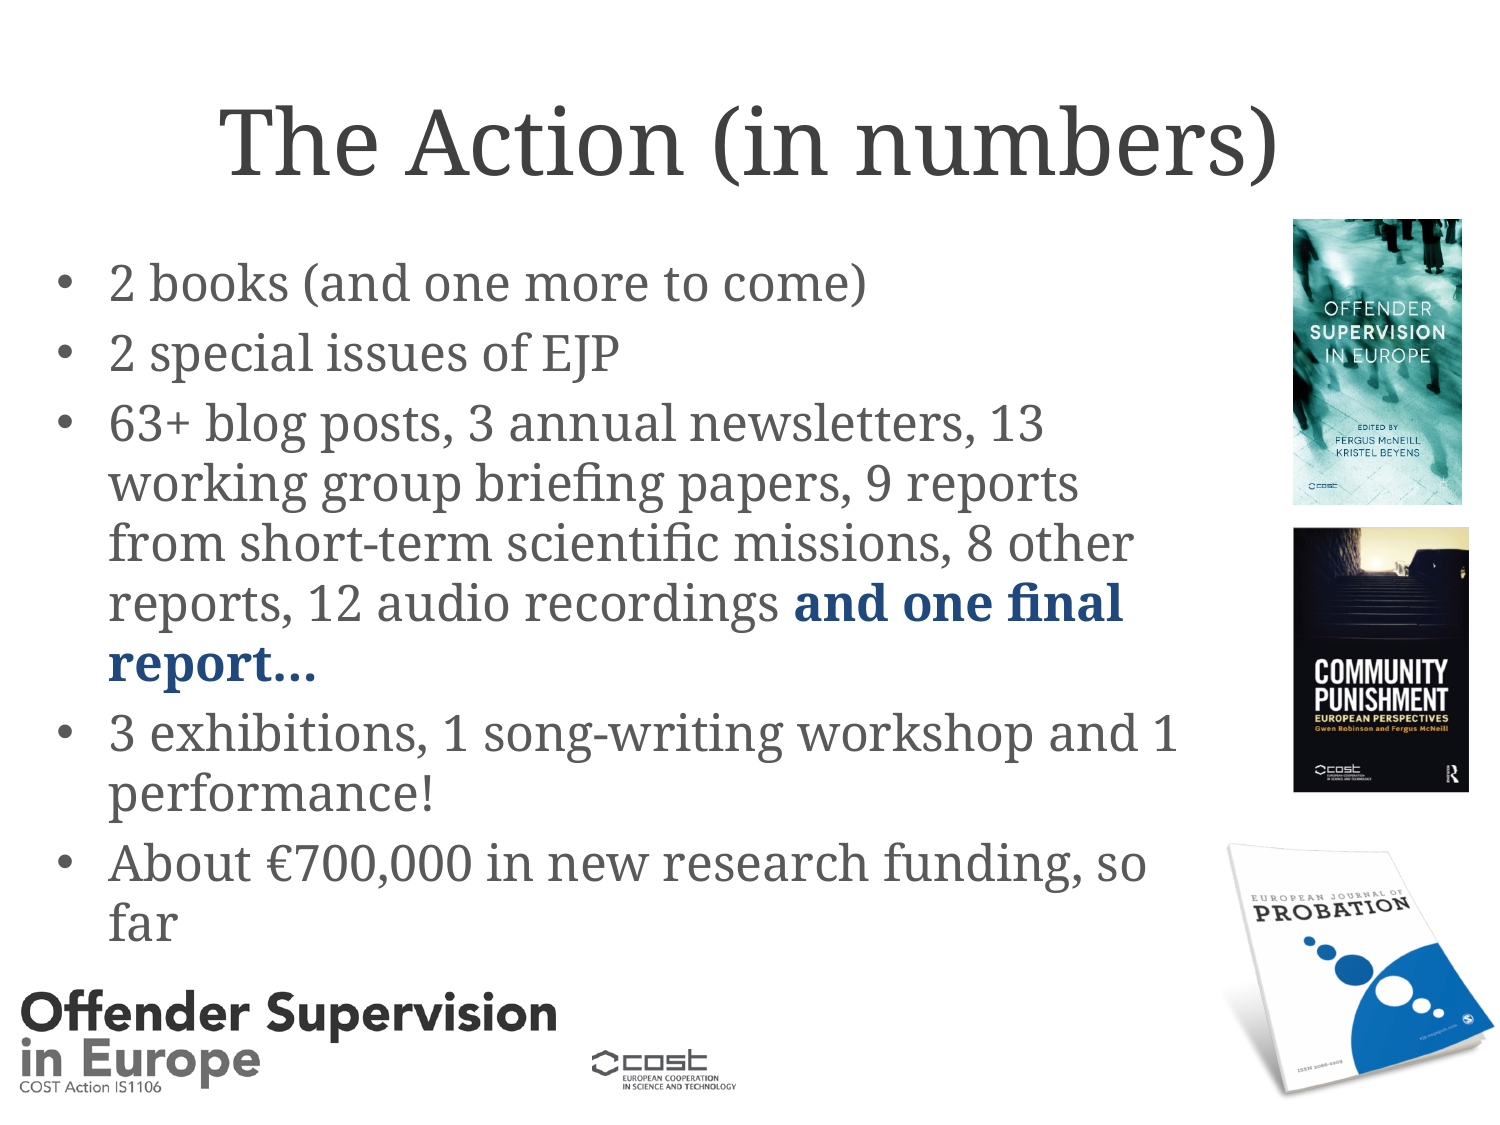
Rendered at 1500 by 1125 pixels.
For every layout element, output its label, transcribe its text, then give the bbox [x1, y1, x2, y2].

picture [1293, 526, 1469, 793]
list 2 books (and one more to come) 2 special issues of EJP 63+ blog posts, 3 annual newsletters, 13 working group briefing papers, 9 reports from short-term scientific missions, 8 other reports, 12 audio recordings and one final report… 3 exhibitions, 1 song-writing workshop and 1 performance! About €700,000 in new research funding, so far [41, 243, 1211, 965]
picture [17, 975, 741, 1104]
picture [1197, 822, 1500, 1124]
title The Action (in numbers) [75, 45, 1425, 233]
picture [1293, 219, 1462, 505]
